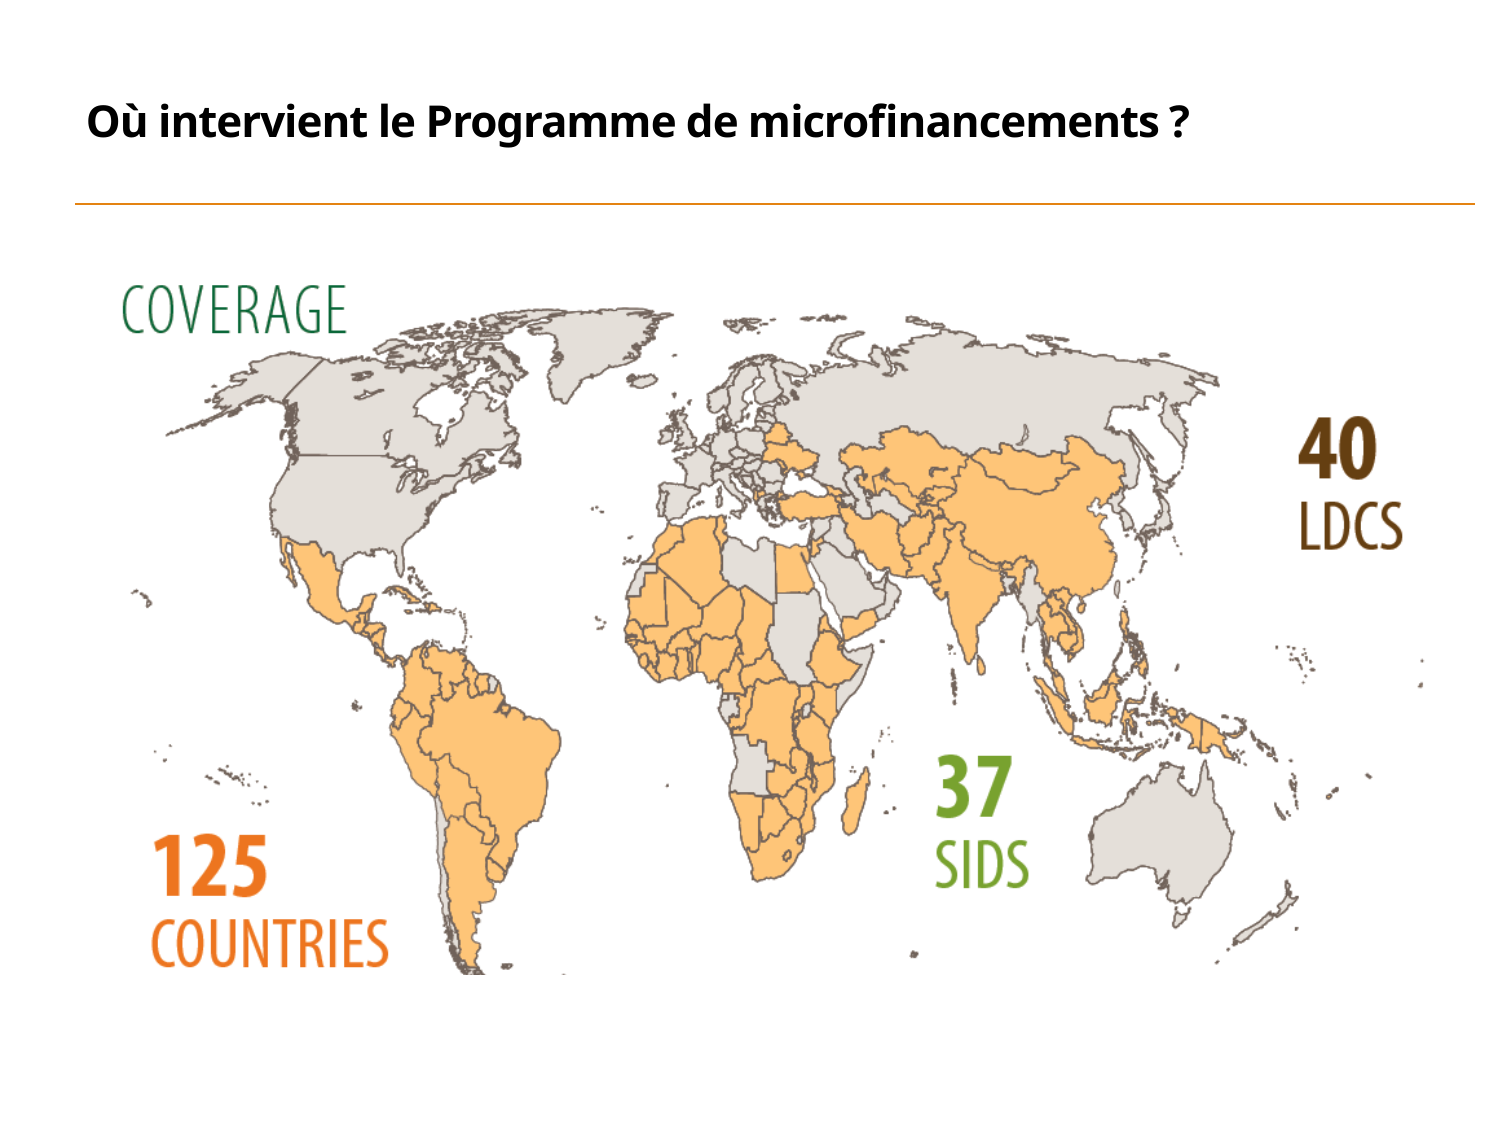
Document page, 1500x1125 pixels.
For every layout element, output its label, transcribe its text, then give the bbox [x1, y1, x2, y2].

picture [38, 249, 1463, 976]
text_box Où intervient le Programme de microfinancements ? [70, 53, 1238, 154]
